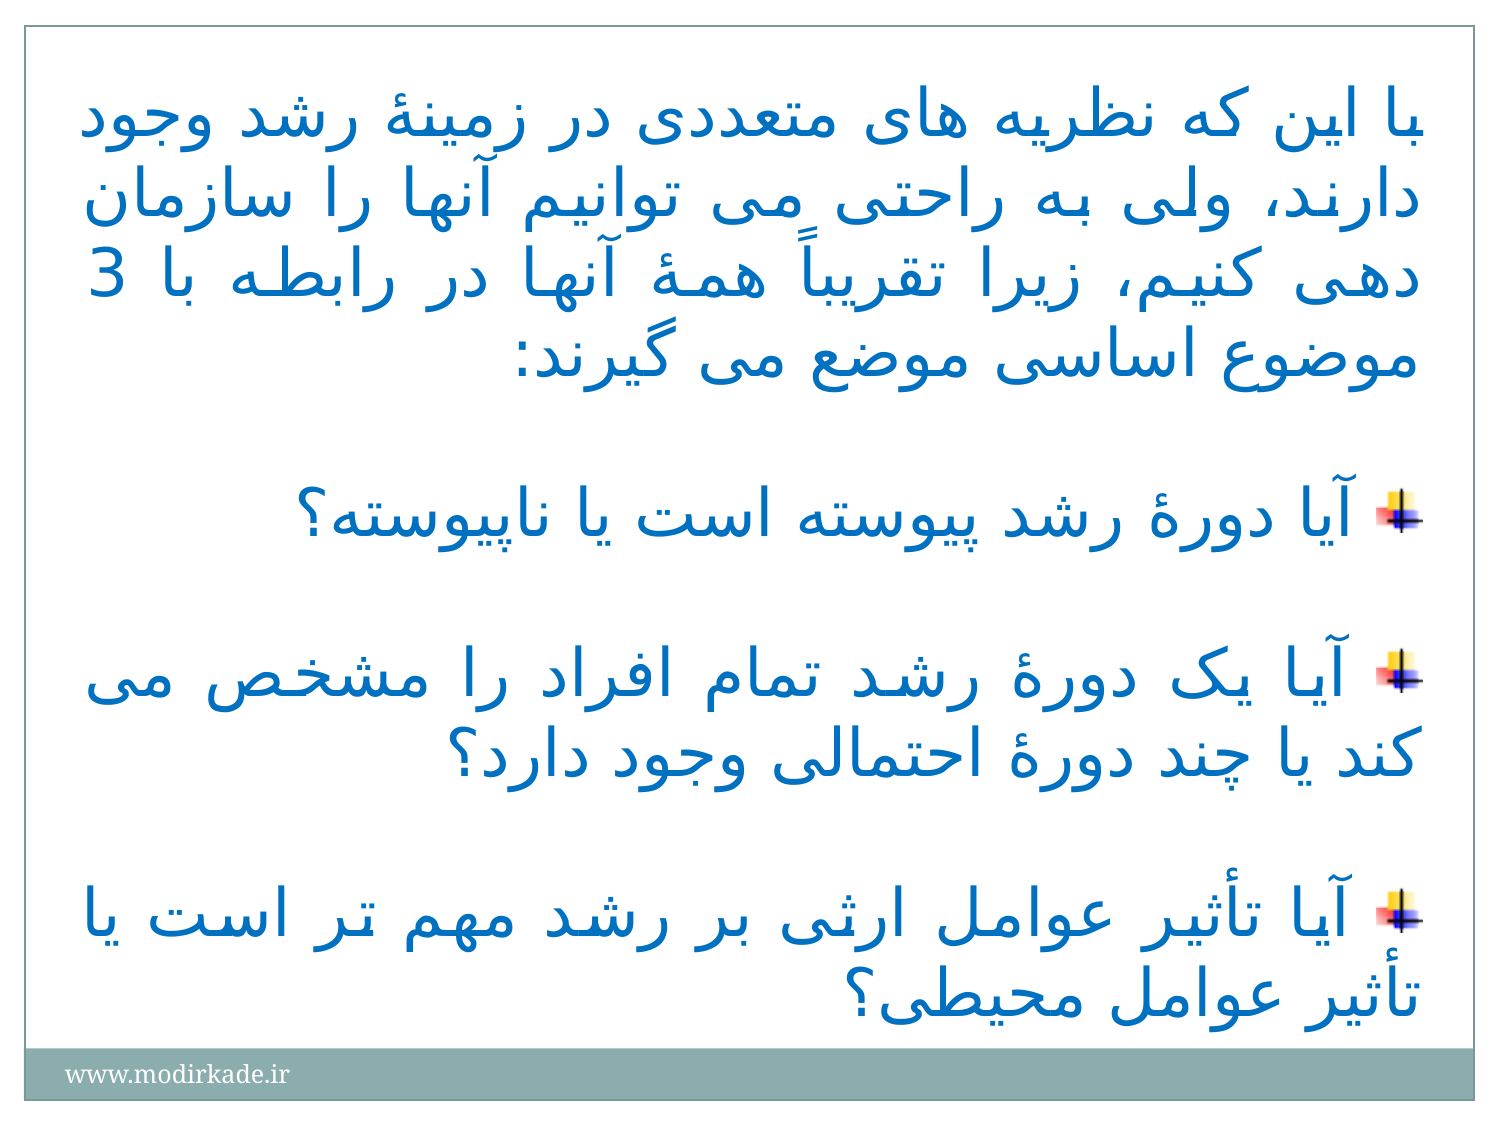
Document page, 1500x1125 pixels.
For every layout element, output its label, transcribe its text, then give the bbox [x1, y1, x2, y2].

text_box با این که نظریه های متعددی در زمینۀ رشد وجود دارند، ولی به راحتی می توانیم آنها را سازمان دهی کنیم، زیرا تقریباً همۀ آنها در رابطه با 3 موضوع اساسی موضع می گیرند: آیا دورۀ رشد پیوسته است یا ناپیوسته؟ آیا یک دورۀ رشد تمام افراد را مشخص می کند یا چند دورۀ احتمالی وجود دارد؟ آیا تأثیر عوامل ارثی بر رشد مهم تر است یا تأثیر عوامل محیطی؟ [62, 62, 1438, 1037]
picture [1376, 646, 1423, 693]
picture [1376, 486, 1423, 533]
footer www.modirkade.ir [50, 1051, 638, 1112]
picture [1376, 886, 1423, 933]
